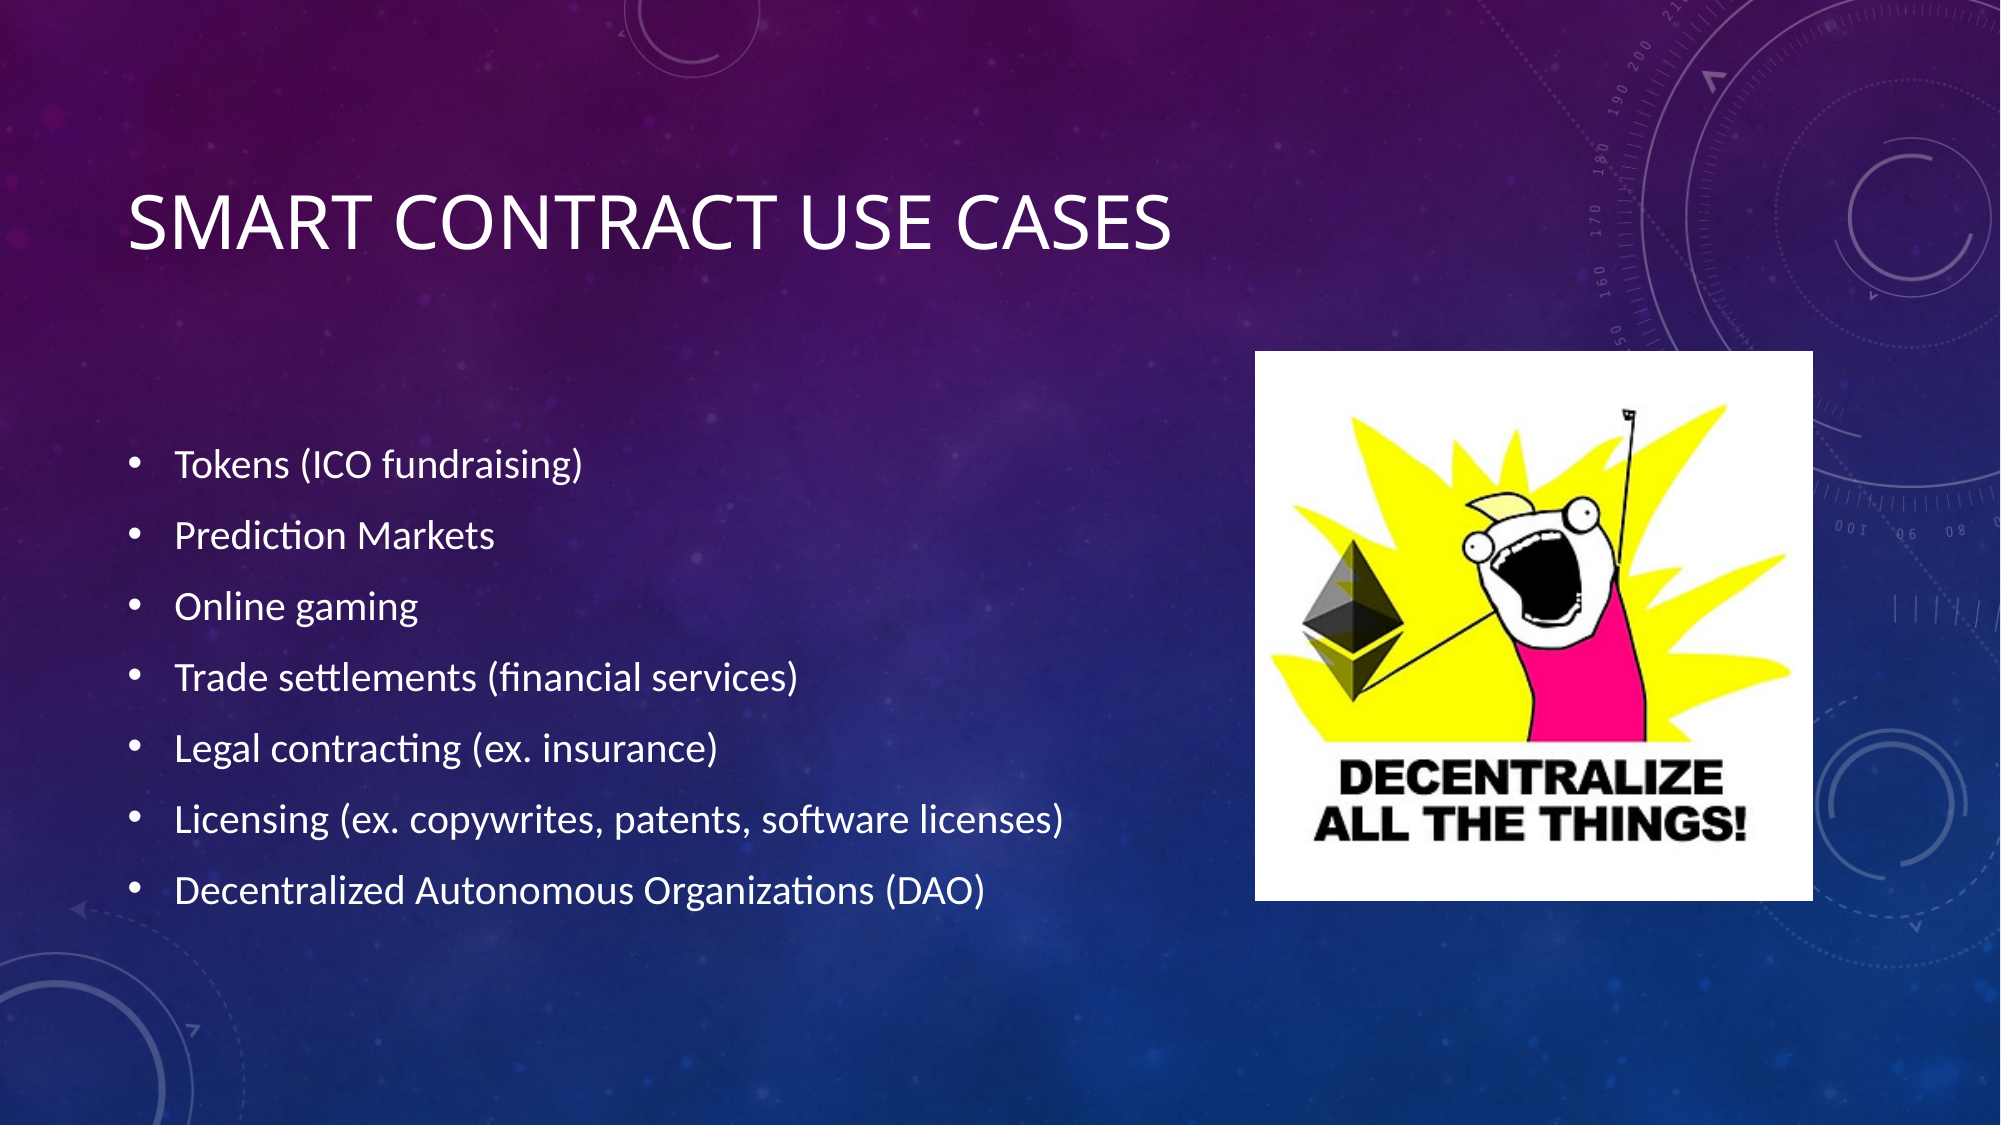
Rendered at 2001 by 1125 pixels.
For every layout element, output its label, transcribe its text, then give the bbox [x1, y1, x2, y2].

title Smart Contract Use Cases [112, 99, 1775, 339]
picture [0, 0, 2001, 1125]
list Tokens (ICO fundraising) Prediction Markets Online gaming Trade settlements (financial services) Legal contracting (ex. insurance) Licensing (ex. copywrites, patents, software licenses) Decentralized Autonomous Organizations (DAO) [112, 351, 1084, 998]
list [1254, 351, 1814, 901]
